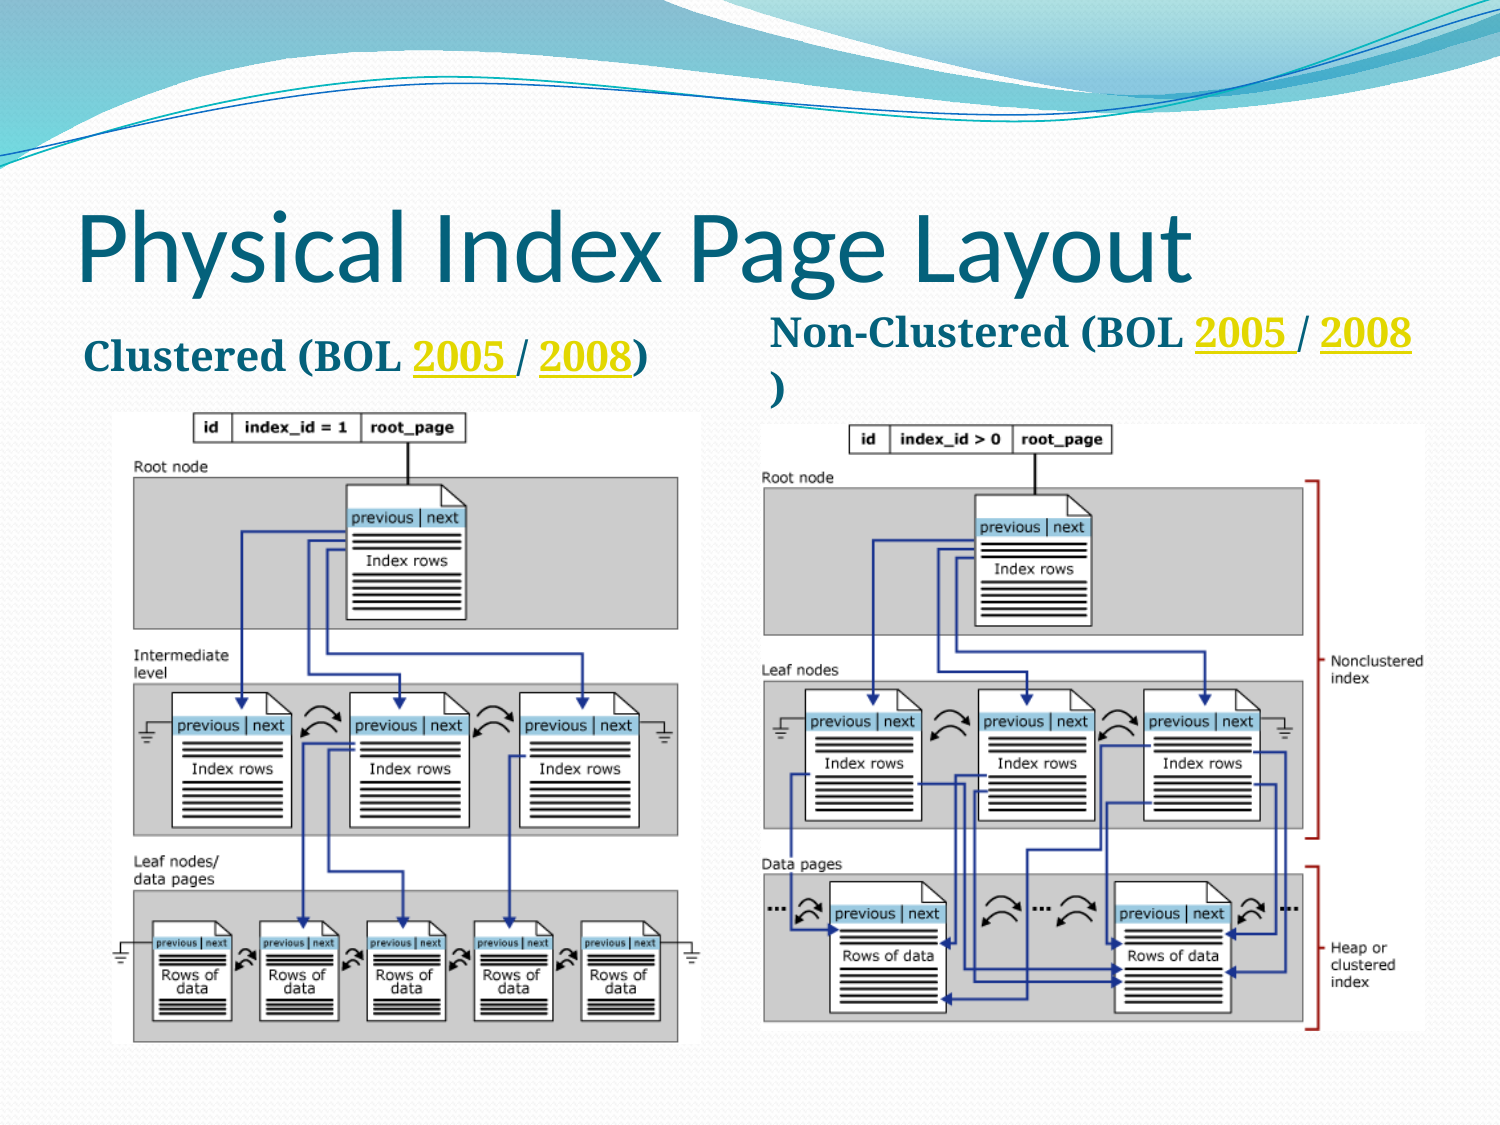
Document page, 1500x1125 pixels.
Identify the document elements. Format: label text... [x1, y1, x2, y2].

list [111, 412, 701, 1044]
list Non-Clustered (BOL 2005 / 2008) [761, 305, 1425, 413]
list Clustered (BOL 2005 / 2008) [75, 304, 738, 413]
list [761, 424, 1426, 1032]
title Physical Index Page Layout [75, 115, 1425, 303]
